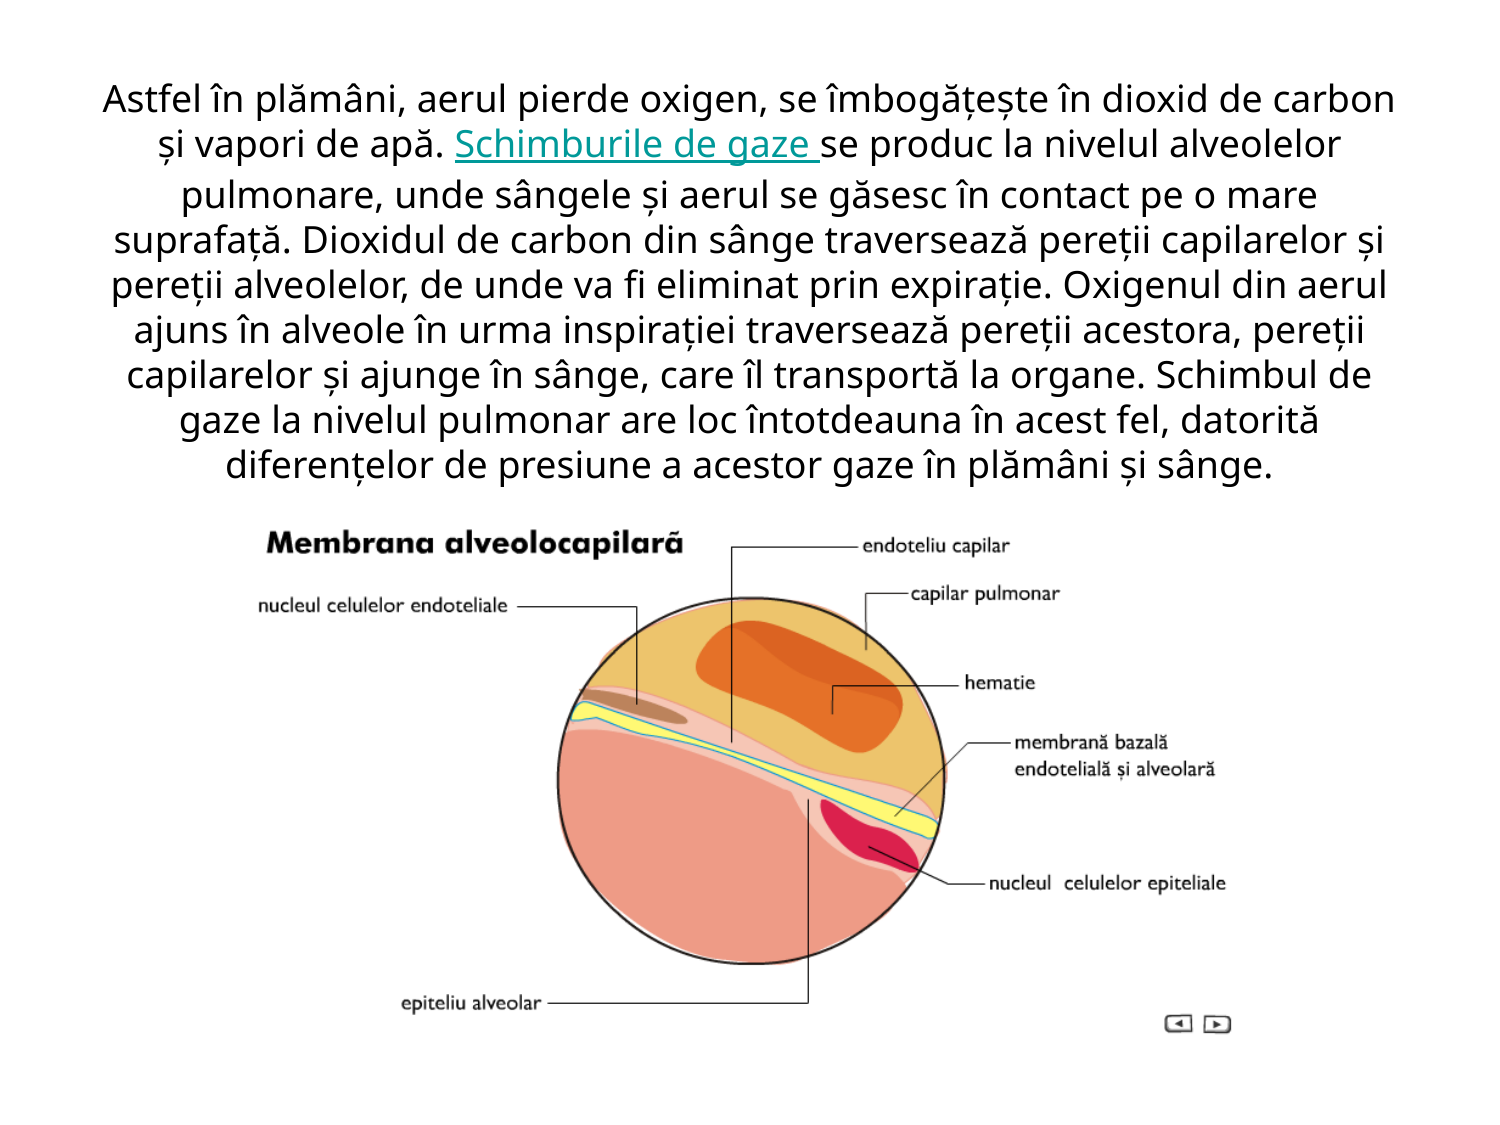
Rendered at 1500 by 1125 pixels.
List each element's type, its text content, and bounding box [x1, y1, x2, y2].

title Astfel în plămâni, aerul pierde oxigen, se îmbogățește în dioxid de carbon și vapori de apă. Schimburile de gaze se produc la nivelul alveolelor pulmonare, unde sângele și aerul se găsesc în contact pe o mare suprafață. Dioxidul de carbon din sânge traversează pereții capilarelor și pereții alveolelor, de unde va fi eliminat prin expirație. Oxigenul din aerul ajuns în alveole în urma inspirației traversează pereții acestora, pereții capilarelor și ajunge în sânge, care îl transportă la organe. Schimbul de gaze la nivelul pulmonar are loc întotdeauna în acest fel, datorită diferențelor de presiune a acestor gaze în plămâni și sânge. [74, 44, 1426, 516]
picture [253, 515, 1247, 1049]
